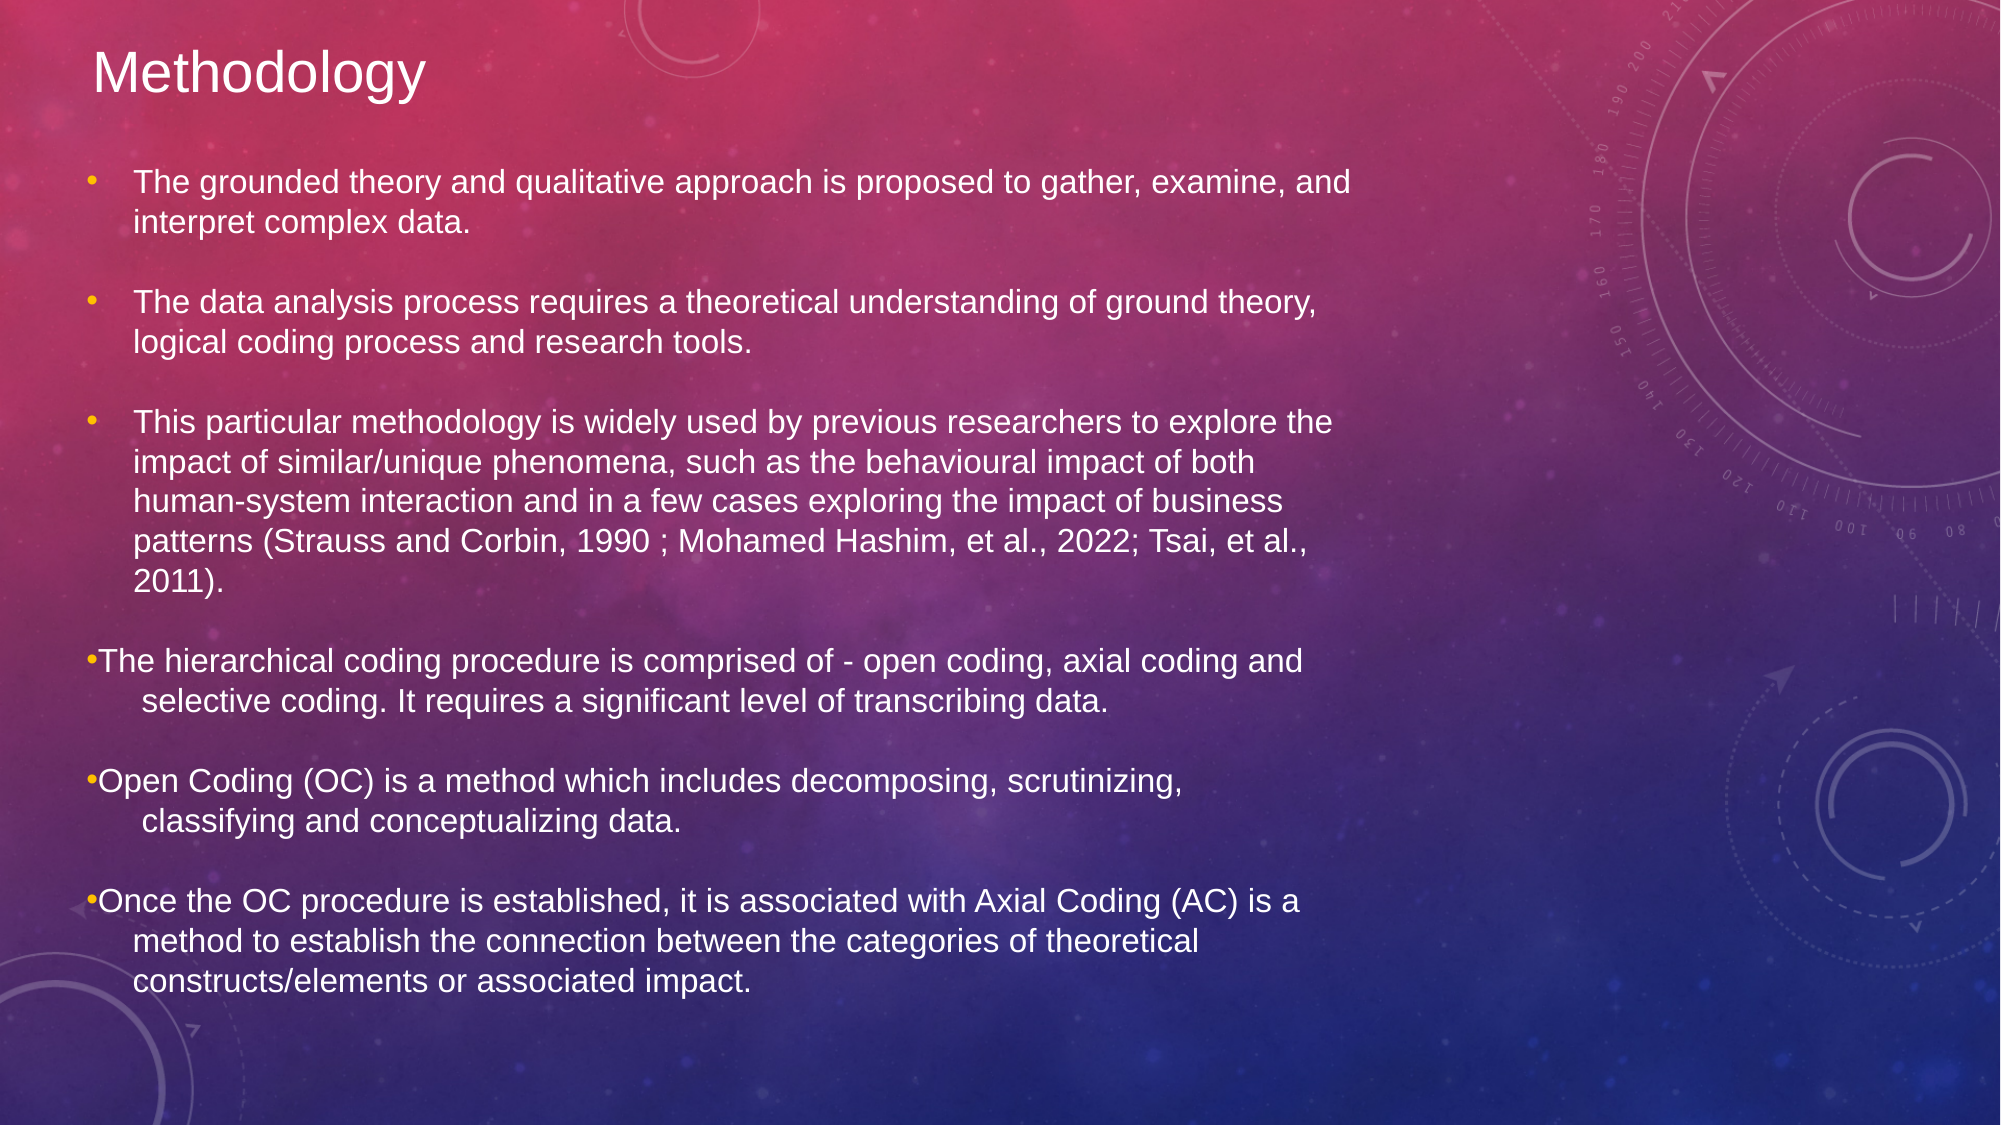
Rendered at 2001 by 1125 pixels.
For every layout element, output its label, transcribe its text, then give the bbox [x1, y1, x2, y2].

picture [0, 0, 2001, 1125]
text_box The grounded theory and qualitative approach is proposed to gather, examine, and interpret complex data. The data analysis process requires a theoretical understanding of ground theory, logical coding process and research tools. This particular methodology is widely used by previous researchers to explore the impact of similar/unique phenomena, such as the behavioural impact of both human-system interaction and in a few cases exploring the impact of business patterns (Strauss and Corbin, 1990 ; Mohamed Hashim, et al., 2022; Tsai, et al., 2011). The hierarchical coding procedure is comprised of - open coding, axial coding and selective coding. It requires a significant level of transcribing data. Open Coding (OC) is a method which includes decomposing, scrutinizing, classifying and conceptualizing data. Once the OC procedure is established, it is associated with Axial Coding (AC) is a method to establish the connection between the categories of theoretical constructs/elements or associated impact. [71, 112, 1372, 1125]
text_box Methodology [30, 27, 1031, 112]
